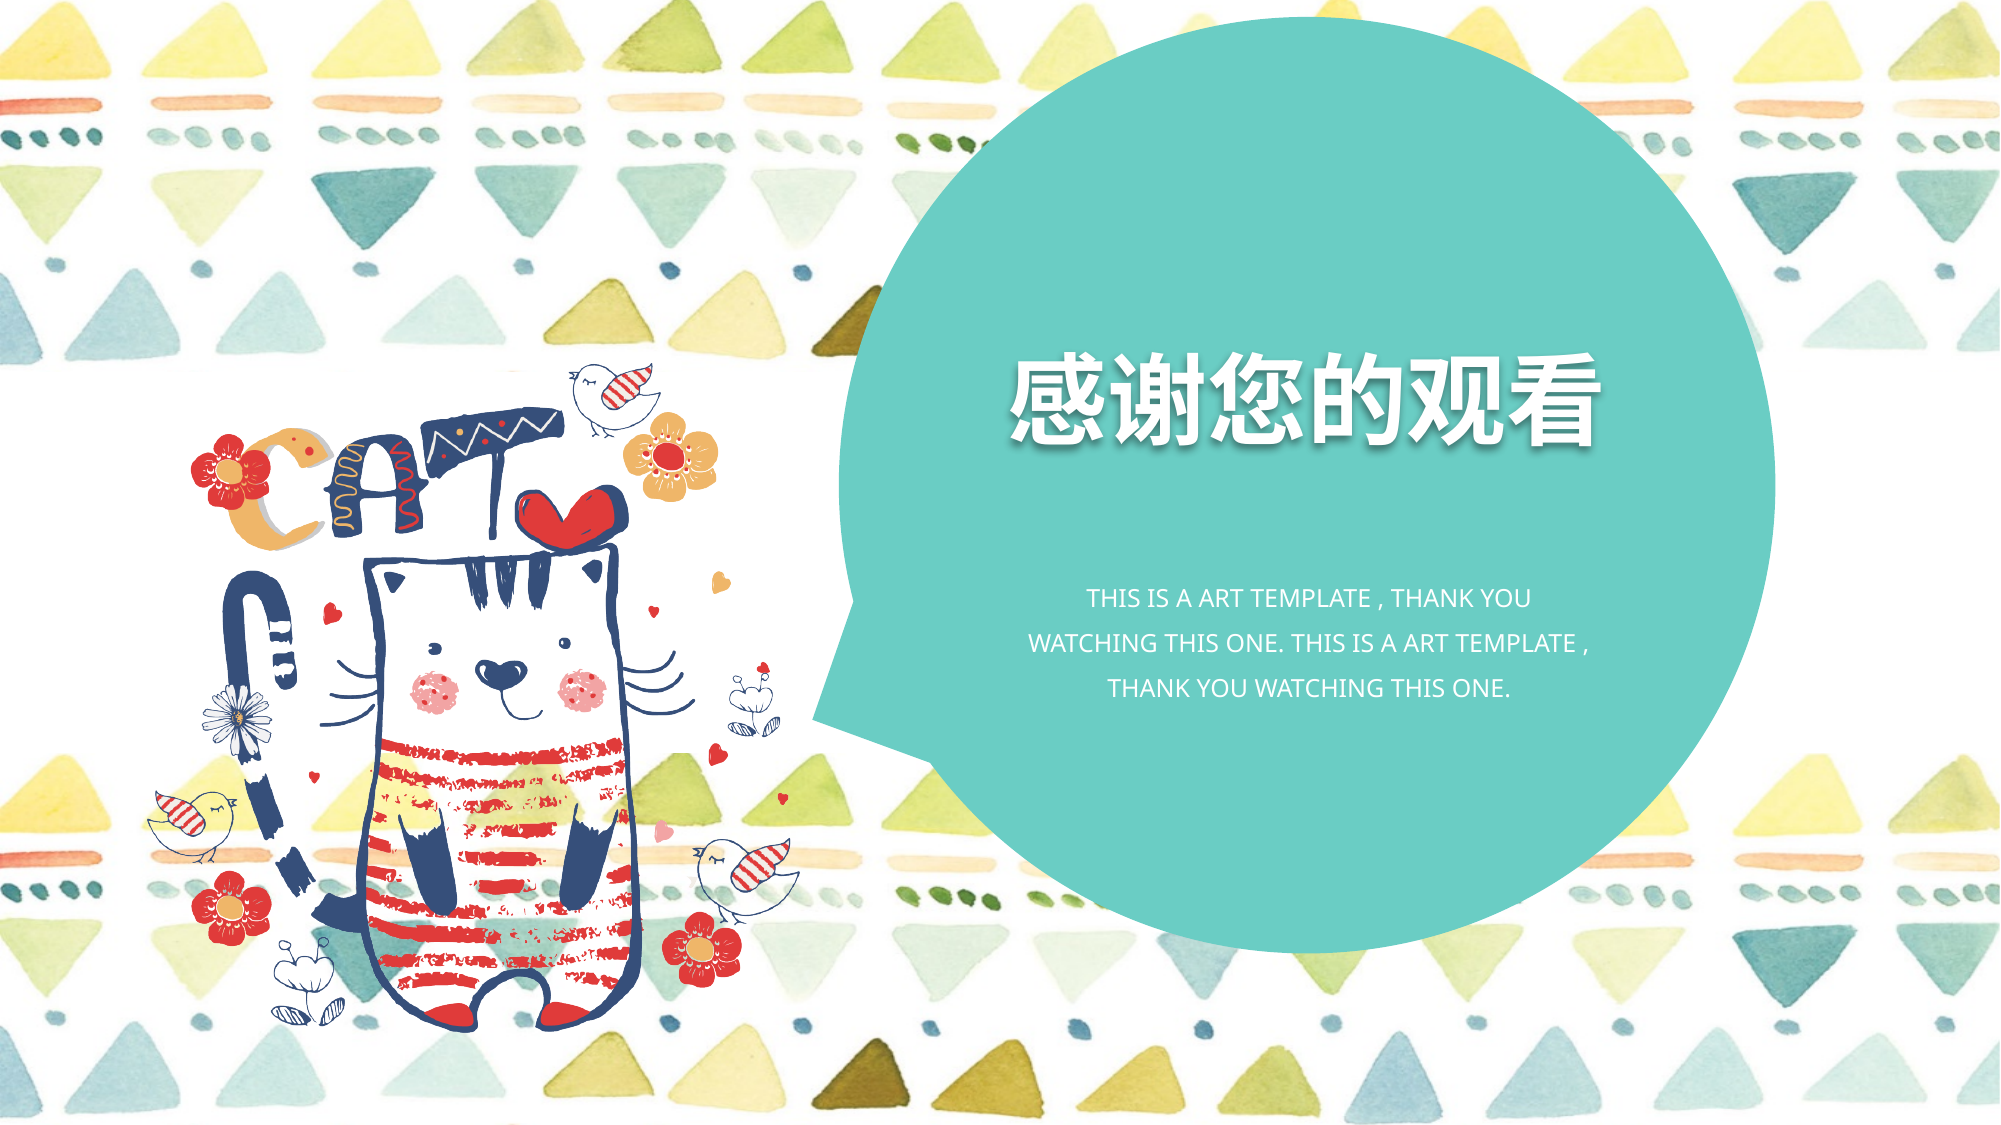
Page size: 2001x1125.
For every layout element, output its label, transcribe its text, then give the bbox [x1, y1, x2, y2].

text_box [821, 372, 1777, 753]
text_box 感谢您的观看 [899, 372, 1715, 465]
picture [0, 0, 2000, 1125]
text_box THIS IS A ART TEMPLATE , THANK YOU WATCHING THIS ONE. THIS IS A ART TEMPLATE , THANK YOU WATCHING THIS ONE. [1012, 560, 1607, 710]
